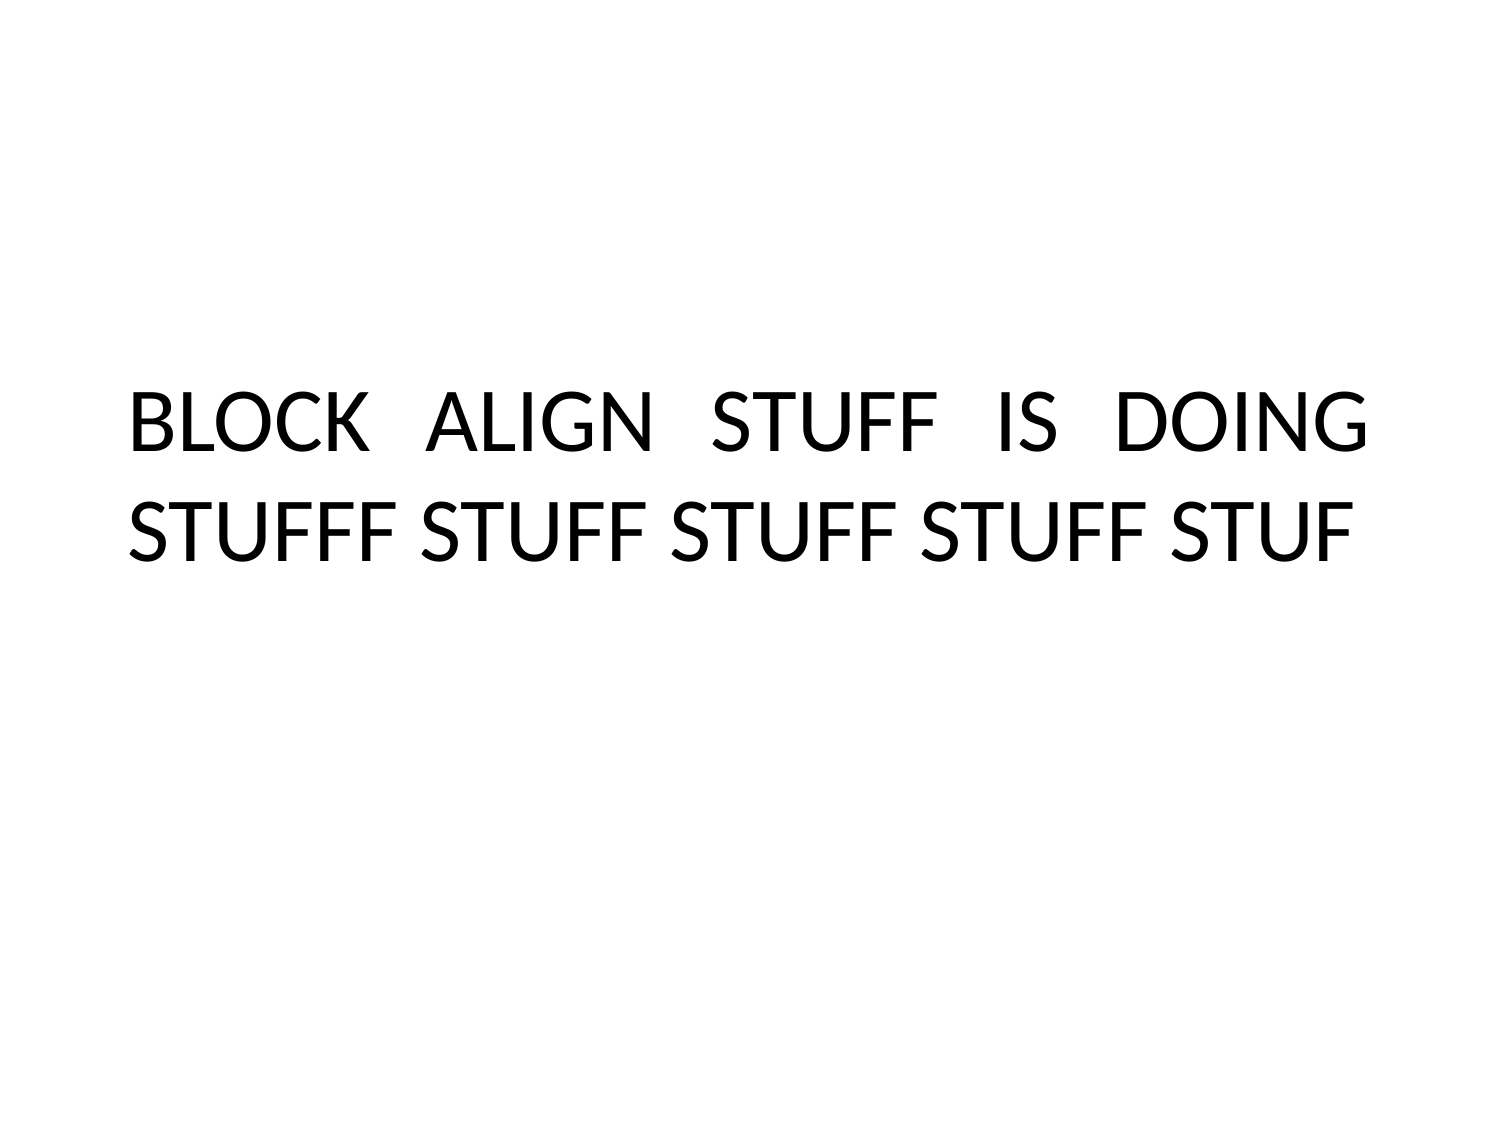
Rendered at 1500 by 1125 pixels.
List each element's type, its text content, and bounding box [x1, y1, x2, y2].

title BLOCK ALIGN STUFF IS DOING STUFFF STUFF STUFF STUFF STUF [112, 349, 1388, 591]
